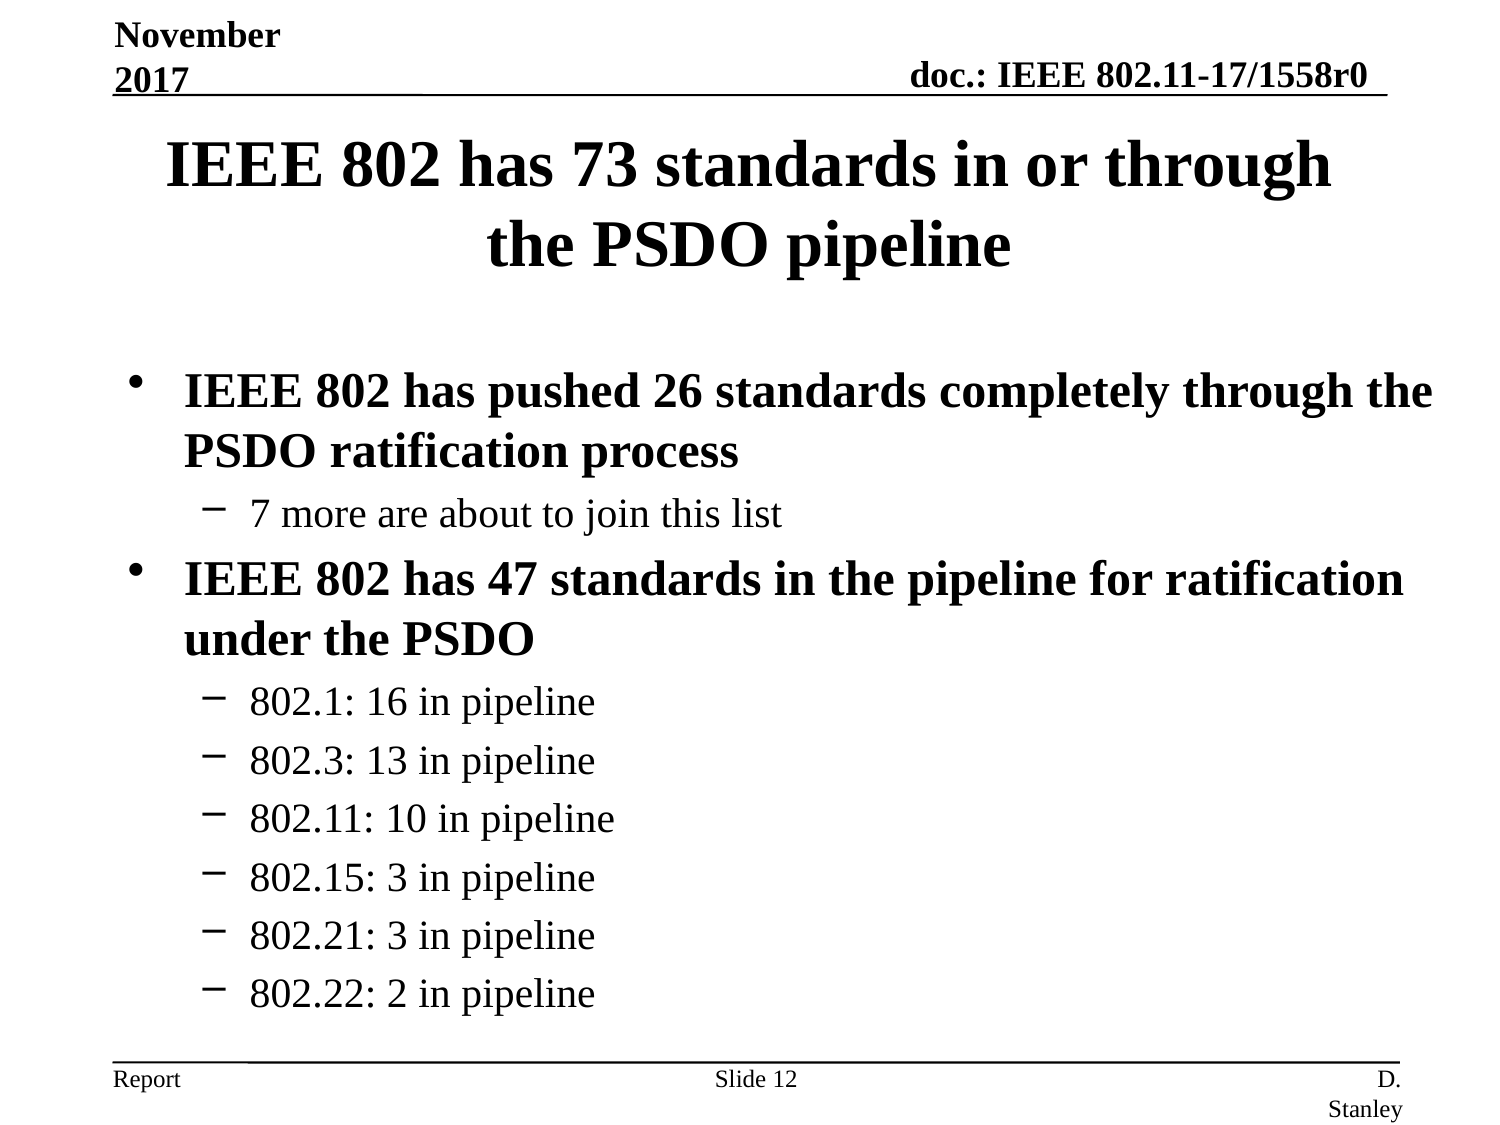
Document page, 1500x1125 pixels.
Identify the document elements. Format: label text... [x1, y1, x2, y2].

list IEEE 802 has pushed 26 standards completely through the PSDO ratification process 7 more are about to join this list IEEE 802 has 47 standards in the pipeline for ratification under the PSDO 802.1: 16 in pipeline 802.3: 13 in pipeline 802.11: 10 in pipeline 802.15: 3 in pipeline 802.21: 3 in pipeline 802.22: 2 in pipeline [112, 350, 1450, 975]
slide_number Slide 12 [712, 1062, 800, 1093]
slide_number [114, 54, 335, 100]
title IEEE 802 has 73 standards in or through the PSDO pipeline [112, 112, 1388, 288]
footer D. Stanley, HP Enterprise [1325, 1062, 1402, 1093]
